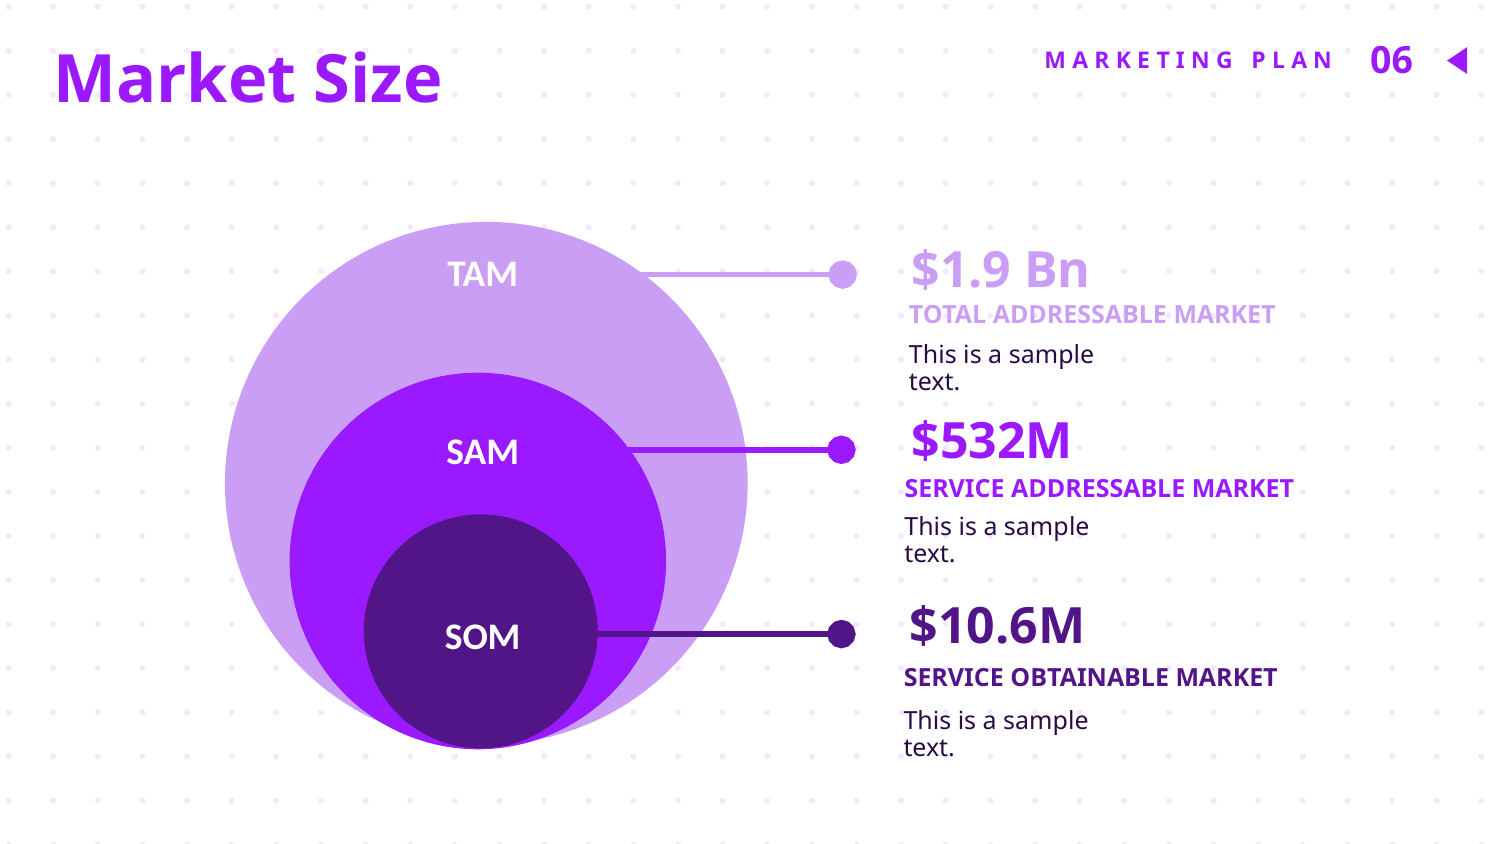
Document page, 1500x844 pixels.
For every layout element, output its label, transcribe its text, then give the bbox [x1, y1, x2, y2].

text_box MARKETING PLAN [943, 45, 1333, 73]
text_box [224, 221, 1341, 750]
text_box [1444, 45, 1470, 76]
text_box Market Size [53, 35, 737, 116]
text_box 06 [1365, 36, 1414, 82]
